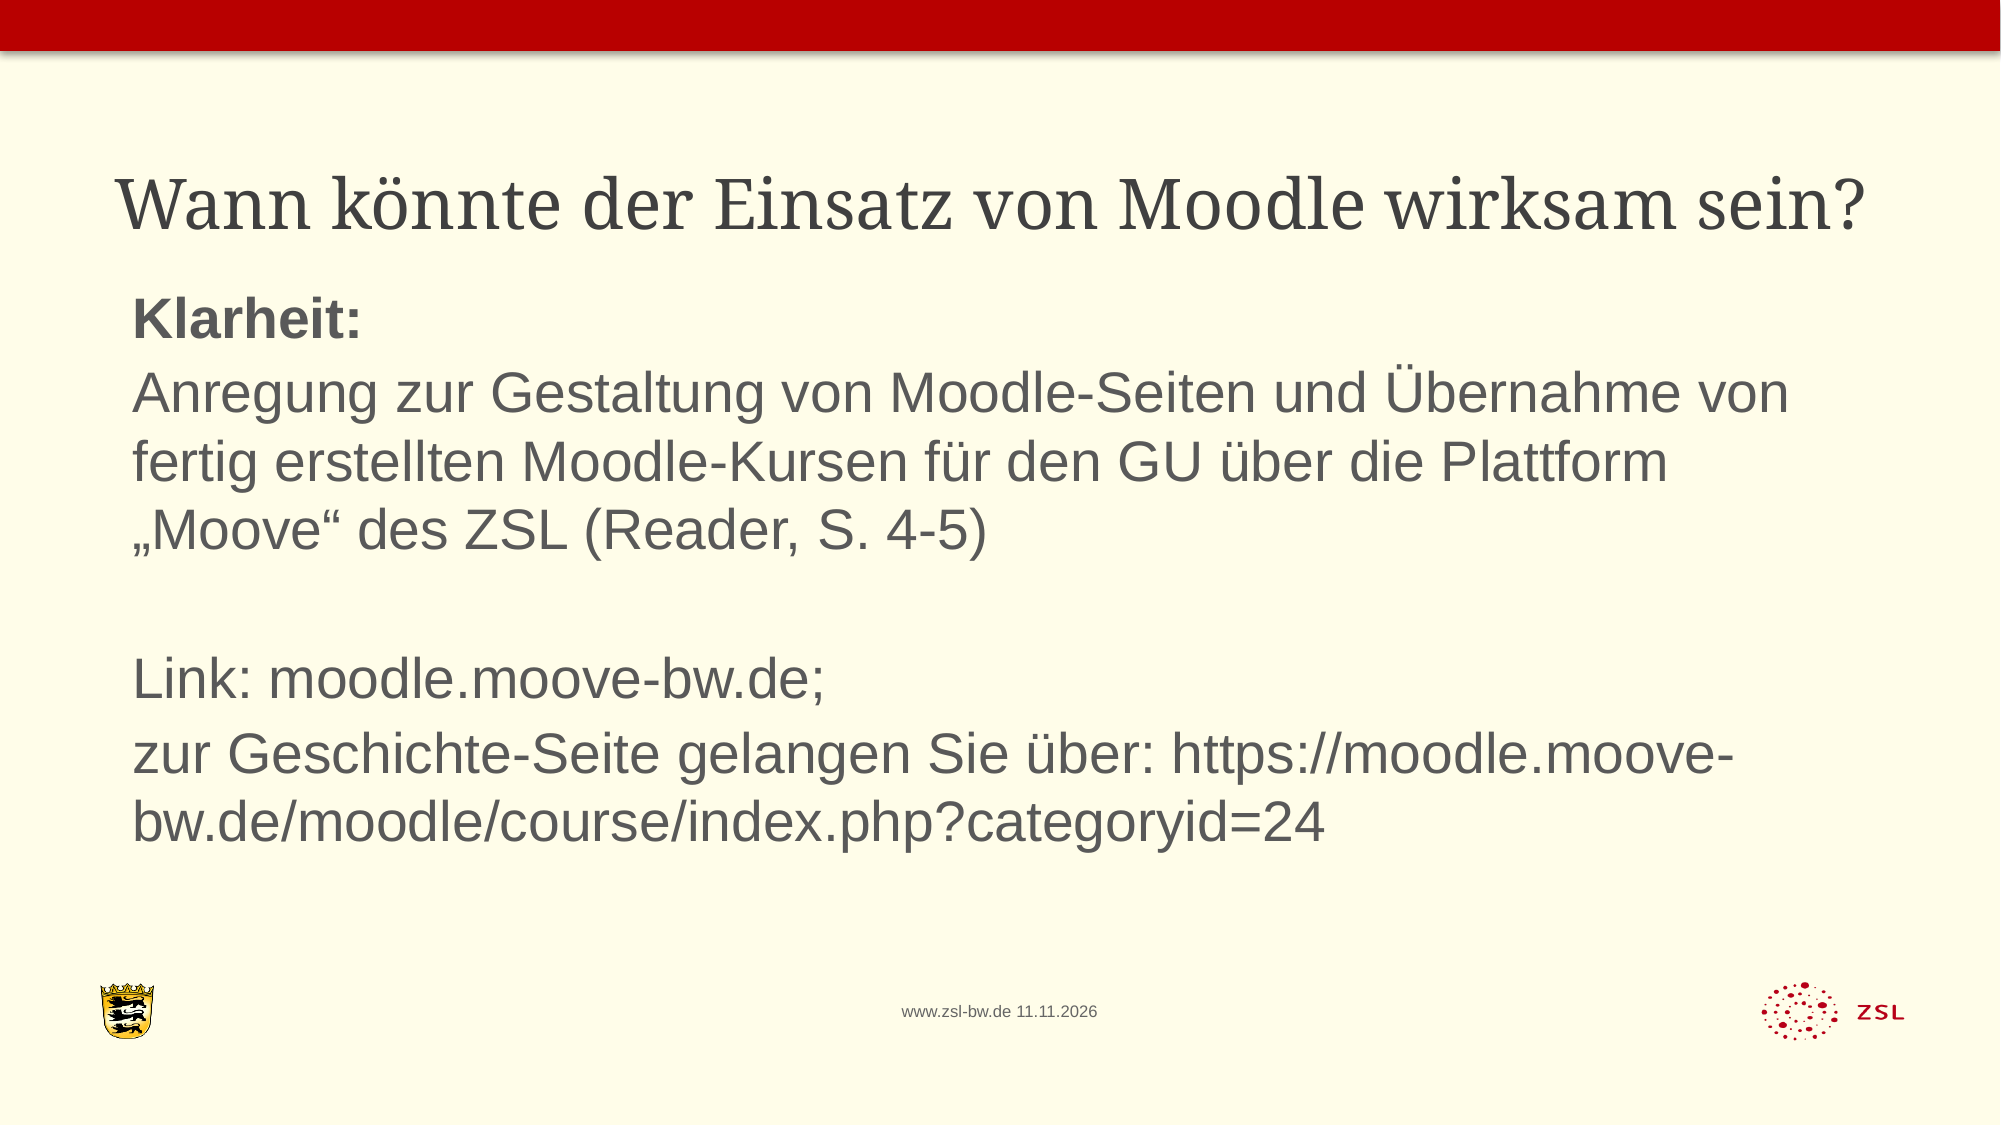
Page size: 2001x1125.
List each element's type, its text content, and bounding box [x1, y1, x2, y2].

list Klarheit: Anregung zur Gestaltung von Moodle-Seiten und Übernahme von fertig erstellten Moodle-Kursen für den GU über die Plattform „Moove“ des ZSL (Reader, S. 4-5) Link: moodle.moove-bw.de; zur Geschichte-Seite gelangen Sie über: https://moodle.moove-bw.de/moodle/course/index.php?categoryid=24 [99, 289, 1828, 936]
title Wann könnte der Einsatz von Moodle wirksam sein? [99, 113, 1900, 289]
picture [98, 981, 156, 1041]
picture [1760, 981, 1905, 1041]
